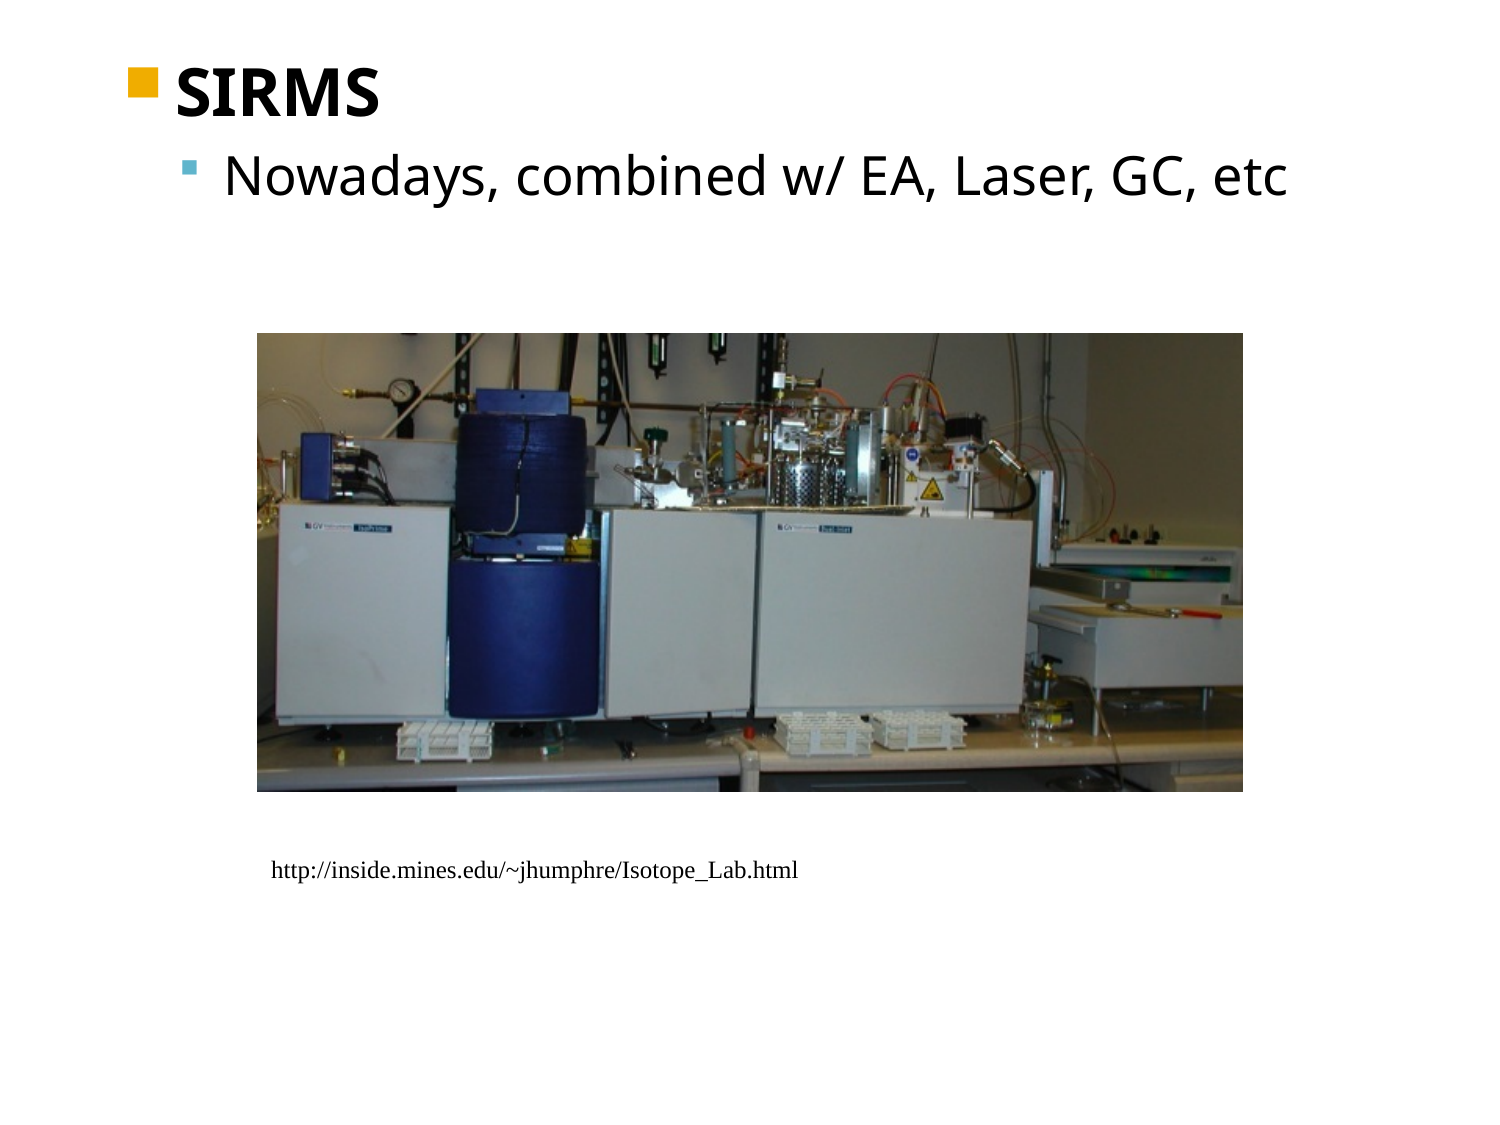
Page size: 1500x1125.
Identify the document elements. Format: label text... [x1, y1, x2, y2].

text_box SIRMS Nowadays, combined w/ EA, Laser, GC, etc [88, 42, 1424, 214]
picture [257, 333, 1243, 792]
text_box http://inside.mines.edu/~jhumphre/Isotope_Lab.html [256, 846, 1007, 891]
